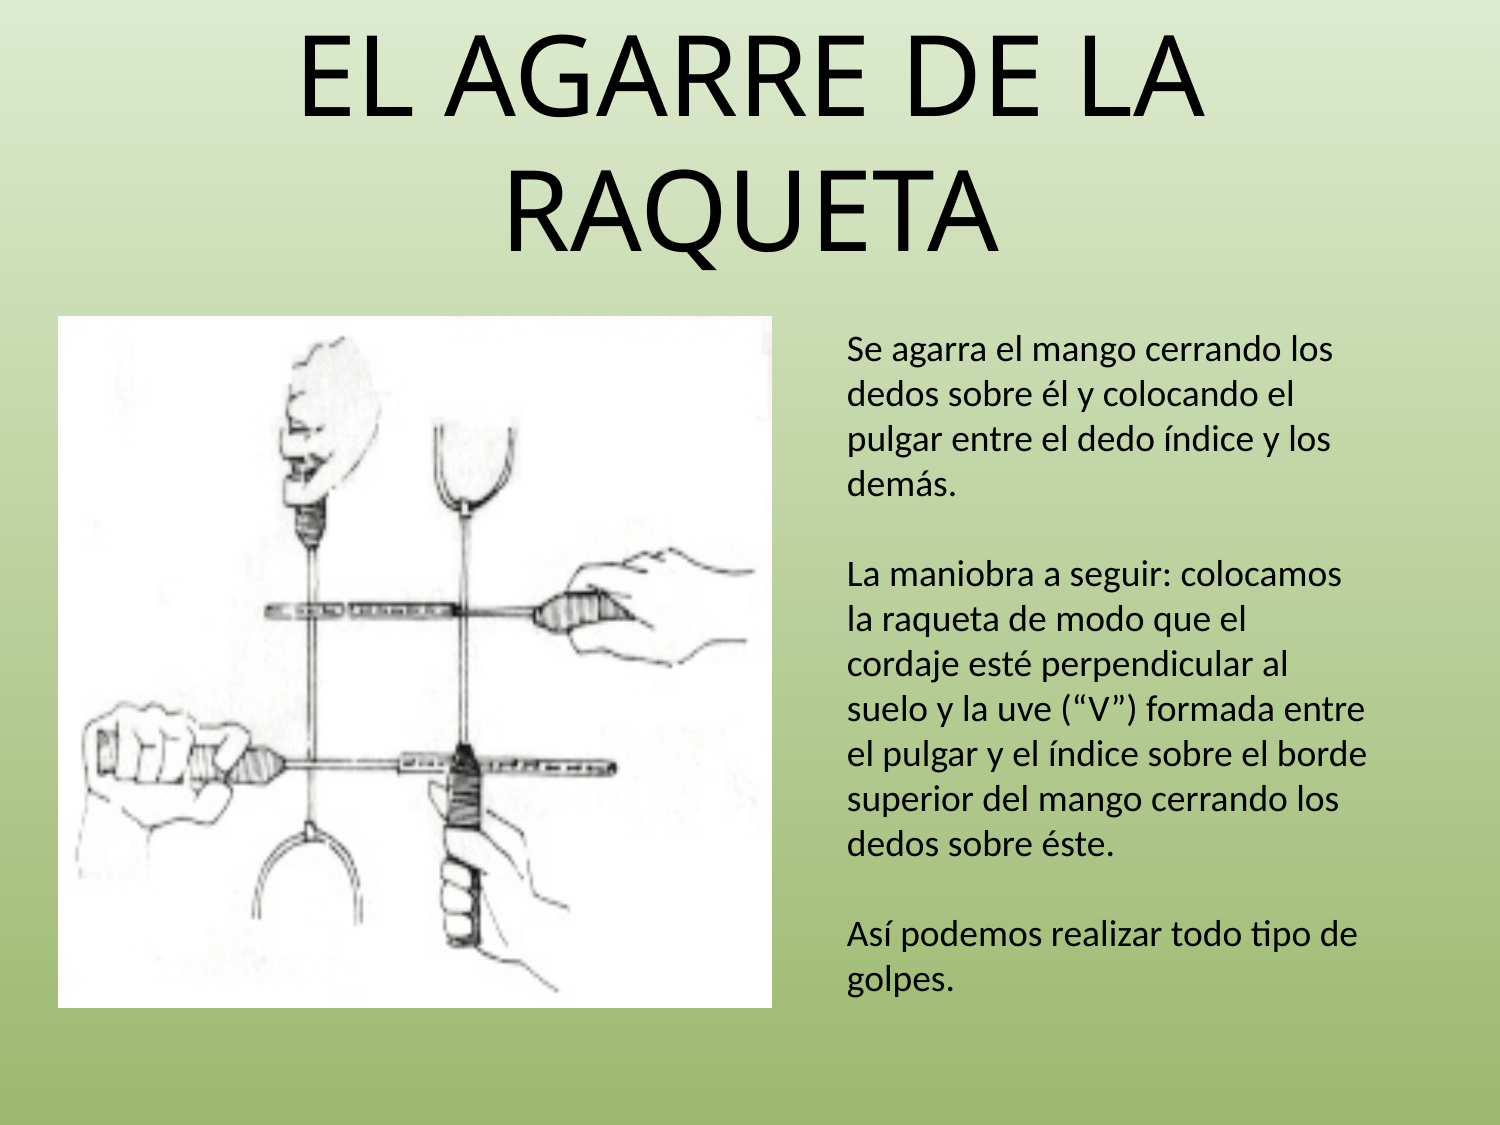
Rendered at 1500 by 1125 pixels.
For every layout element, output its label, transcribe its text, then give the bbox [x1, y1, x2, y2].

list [58, 316, 772, 1008]
text_box Se agarra el mango cerrando los dedos sobre él y colocando el pulgar entre el dedo índice y los demás. La maniobra a seguir: colocamos la raqueta de modo que el cordaje esté perpendicular al suelo y la uve (“V”) formada entre el pulgar y el índice sobre el borde superior del mango cerrando los dedos sobre éste. Así podemos realizar todo tipo de golpes. [832, 316, 1383, 1097]
title EL AGARRE DE LA RAQUETA [75, 45, 1425, 233]
